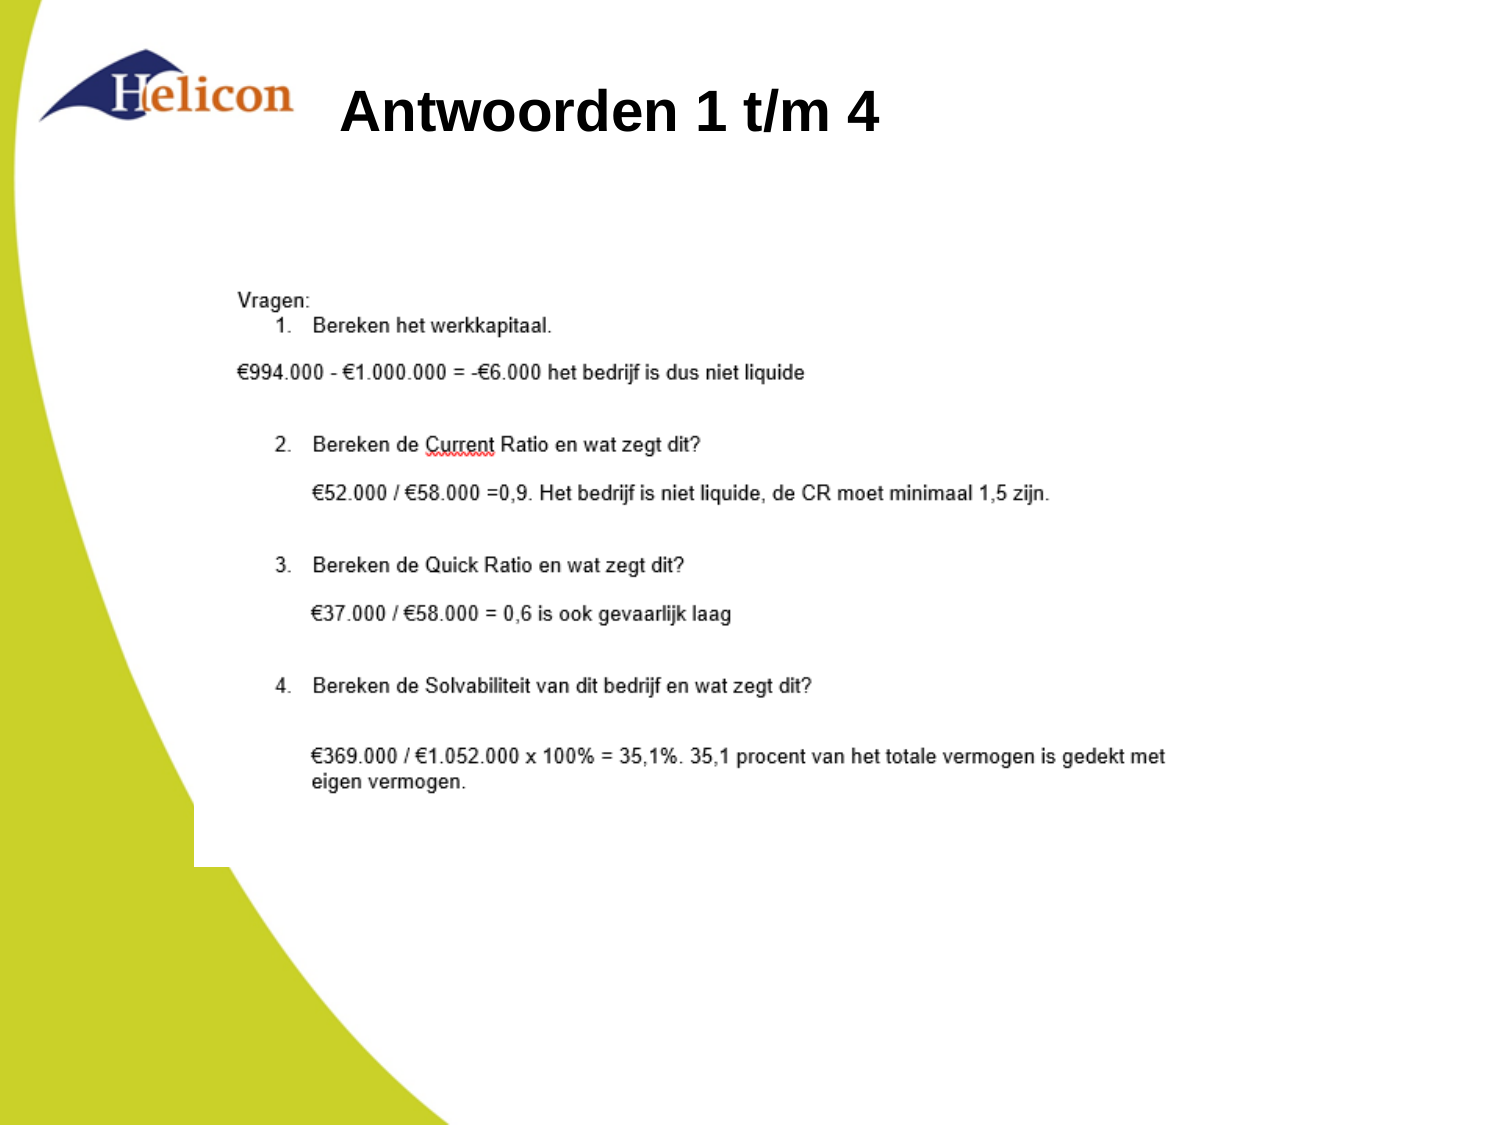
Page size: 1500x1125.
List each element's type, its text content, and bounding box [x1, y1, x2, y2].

title Antwoorden 1 t/m 4 [324, 54, 1415, 161]
picture [0, 0, 1500, 1125]
